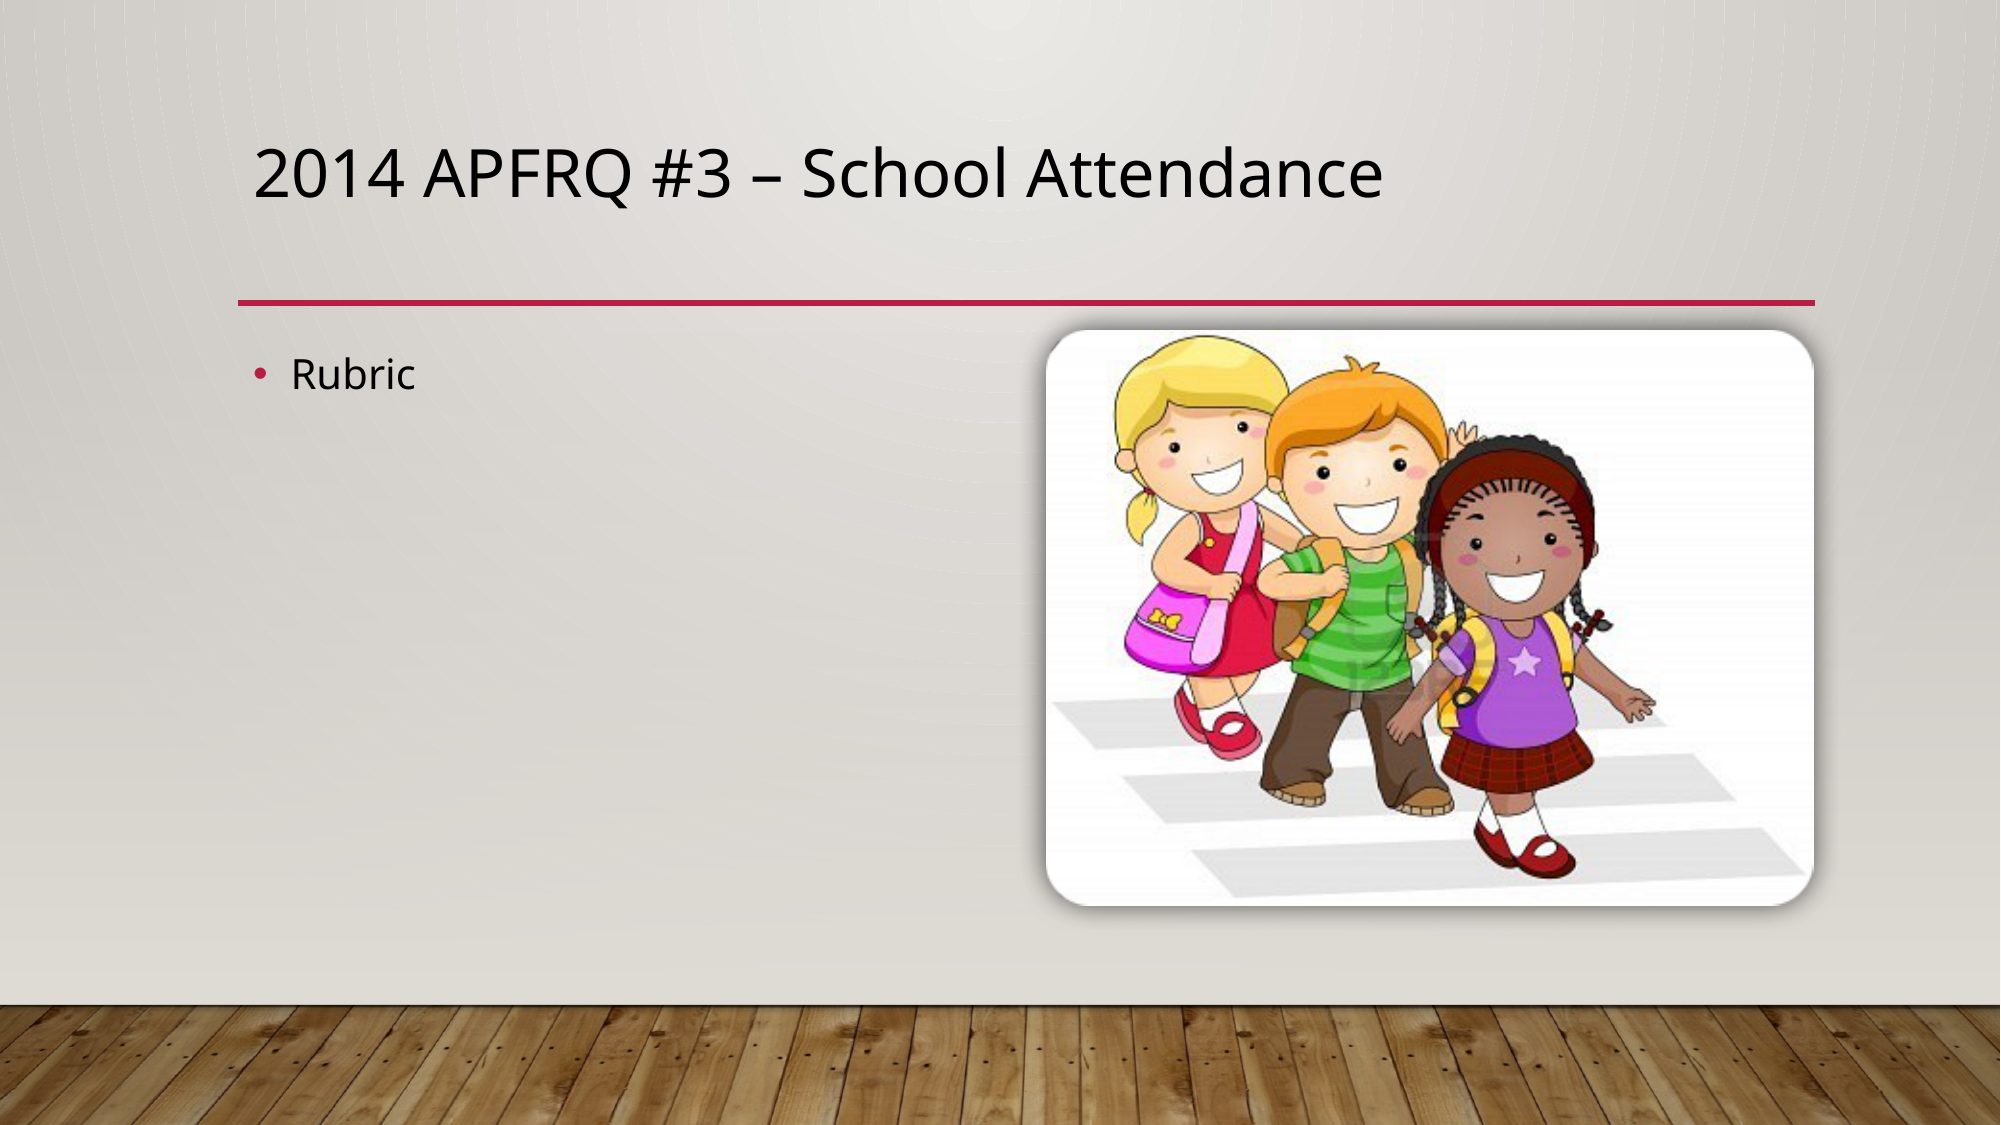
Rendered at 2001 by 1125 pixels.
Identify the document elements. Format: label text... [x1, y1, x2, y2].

list Rubric [238, 330, 1020, 897]
picture [0, 1005, 2000, 1125]
picture [1046, 330, 1814, 906]
title 2014 APFRQ #3 – School Attendance [238, 131, 1814, 305]
